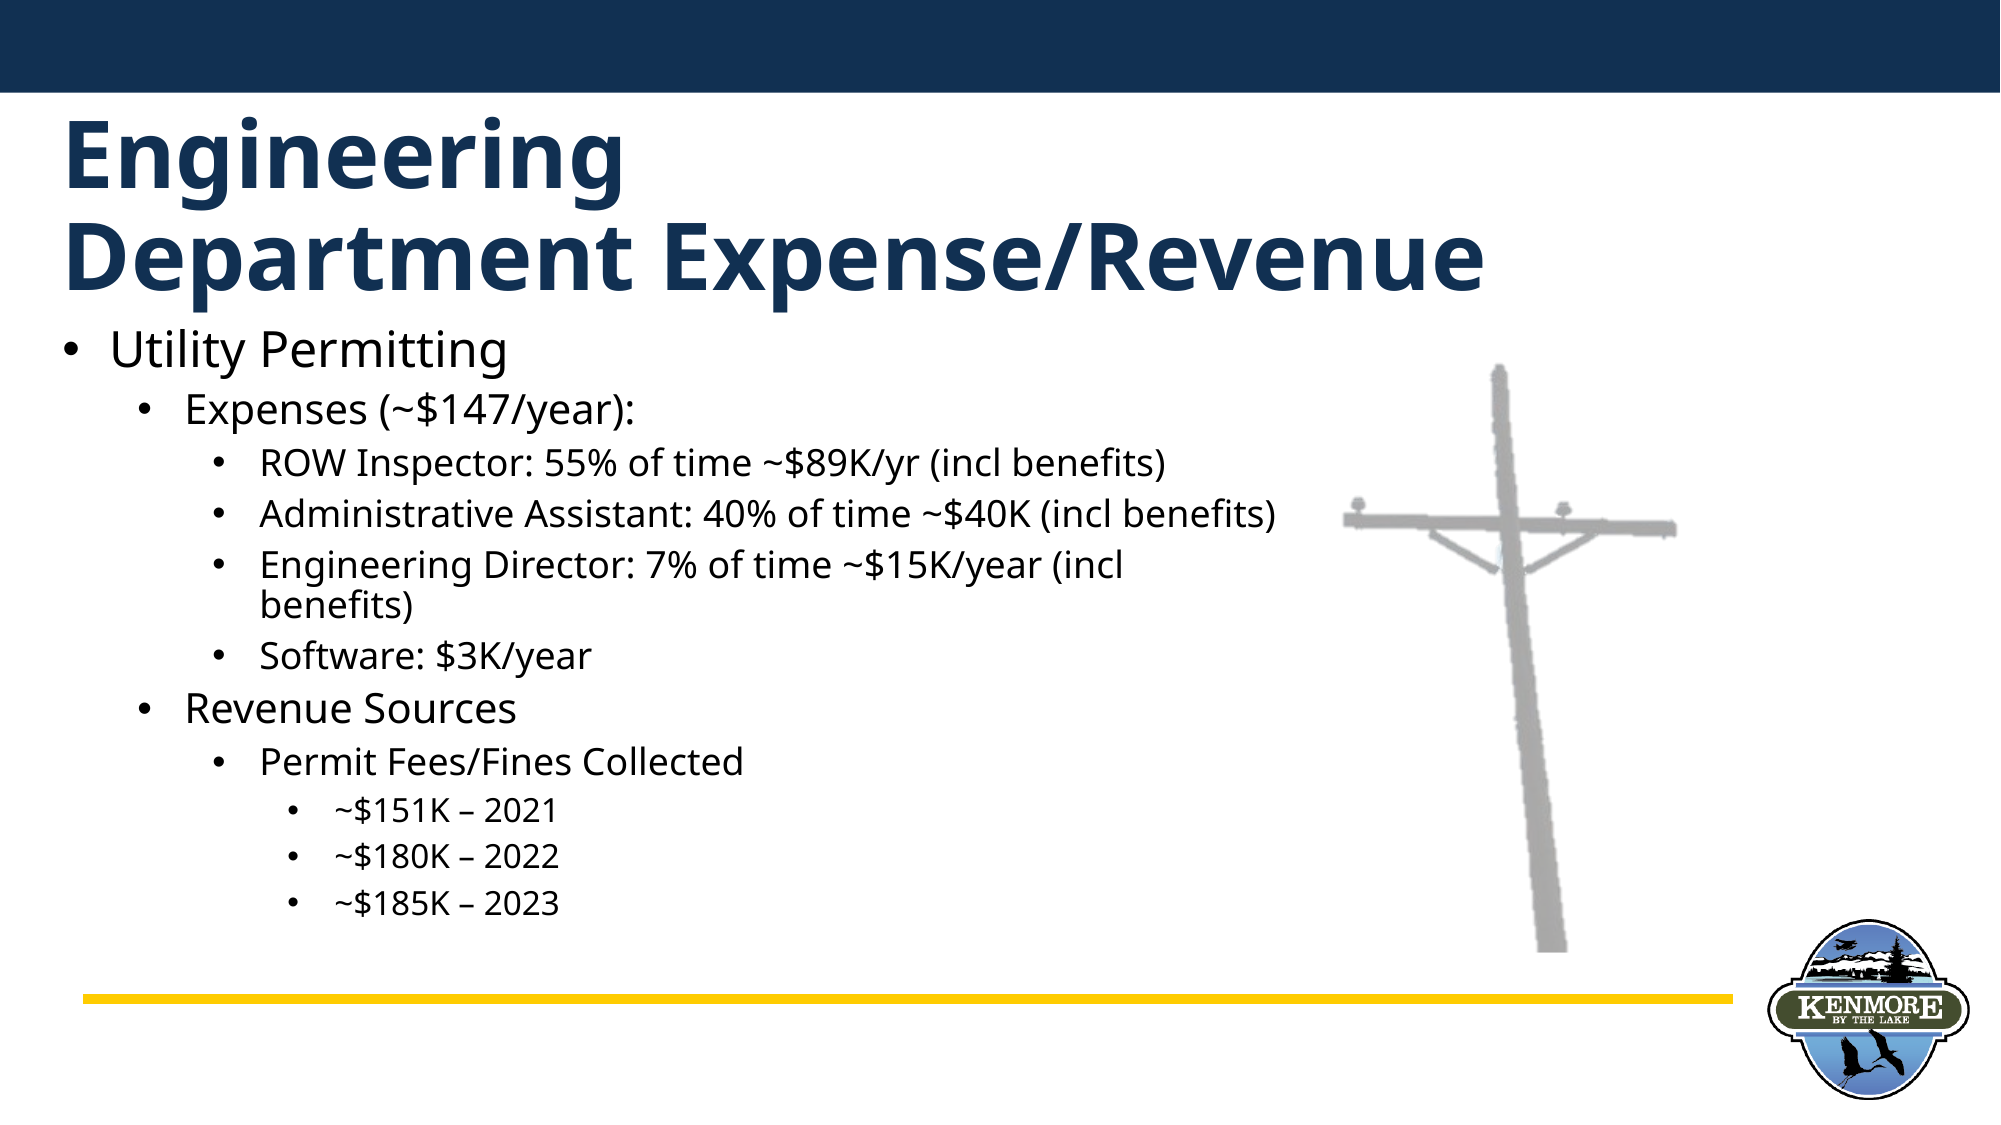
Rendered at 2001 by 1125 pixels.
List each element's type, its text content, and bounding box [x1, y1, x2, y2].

subtitle Utility Permitting Expenses (~$147/year): ROW Inspector: 55% of time ~$89K/yr (incl benefits) Administrative Assistant: 40% of time ~$40K (incl benefits) Engineering Director: 7% of time ~$15K/year (incl benefits) Software: $3K/year Revenue Sources Permit Fees/Fines Collected ~$151K – 2021 ~$180K – 2022 ~$185K – 2023 [47, 316, 1298, 1016]
title Engineering Department Expense/Revenue [46, 94, 1940, 319]
picture [840, 330, 1970, 1100]
text_box [0, 0, 2000, 94]
slide_number 6 [1412, 1042, 1863, 1103]
